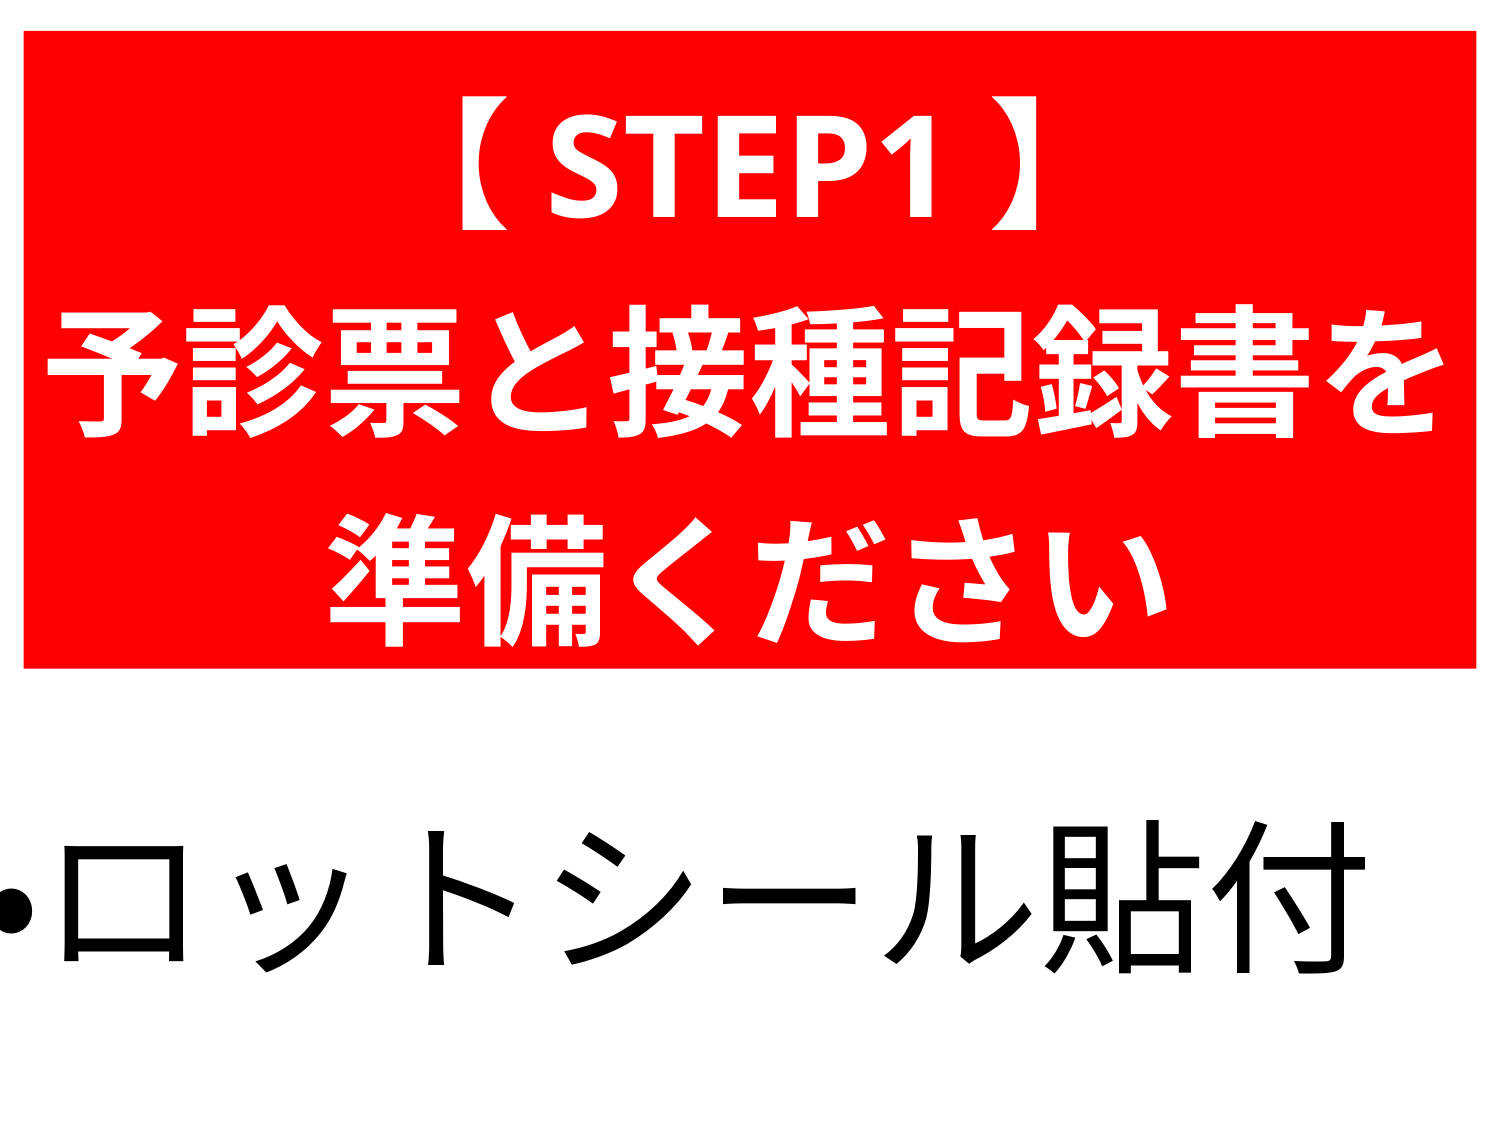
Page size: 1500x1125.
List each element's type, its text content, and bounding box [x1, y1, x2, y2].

text_box 【STEP1】 予診票と接種記録書を 準備ください [21, 29, 1479, 671]
text_box ・ロットシール貼付 [0, 786, 1389, 1002]
